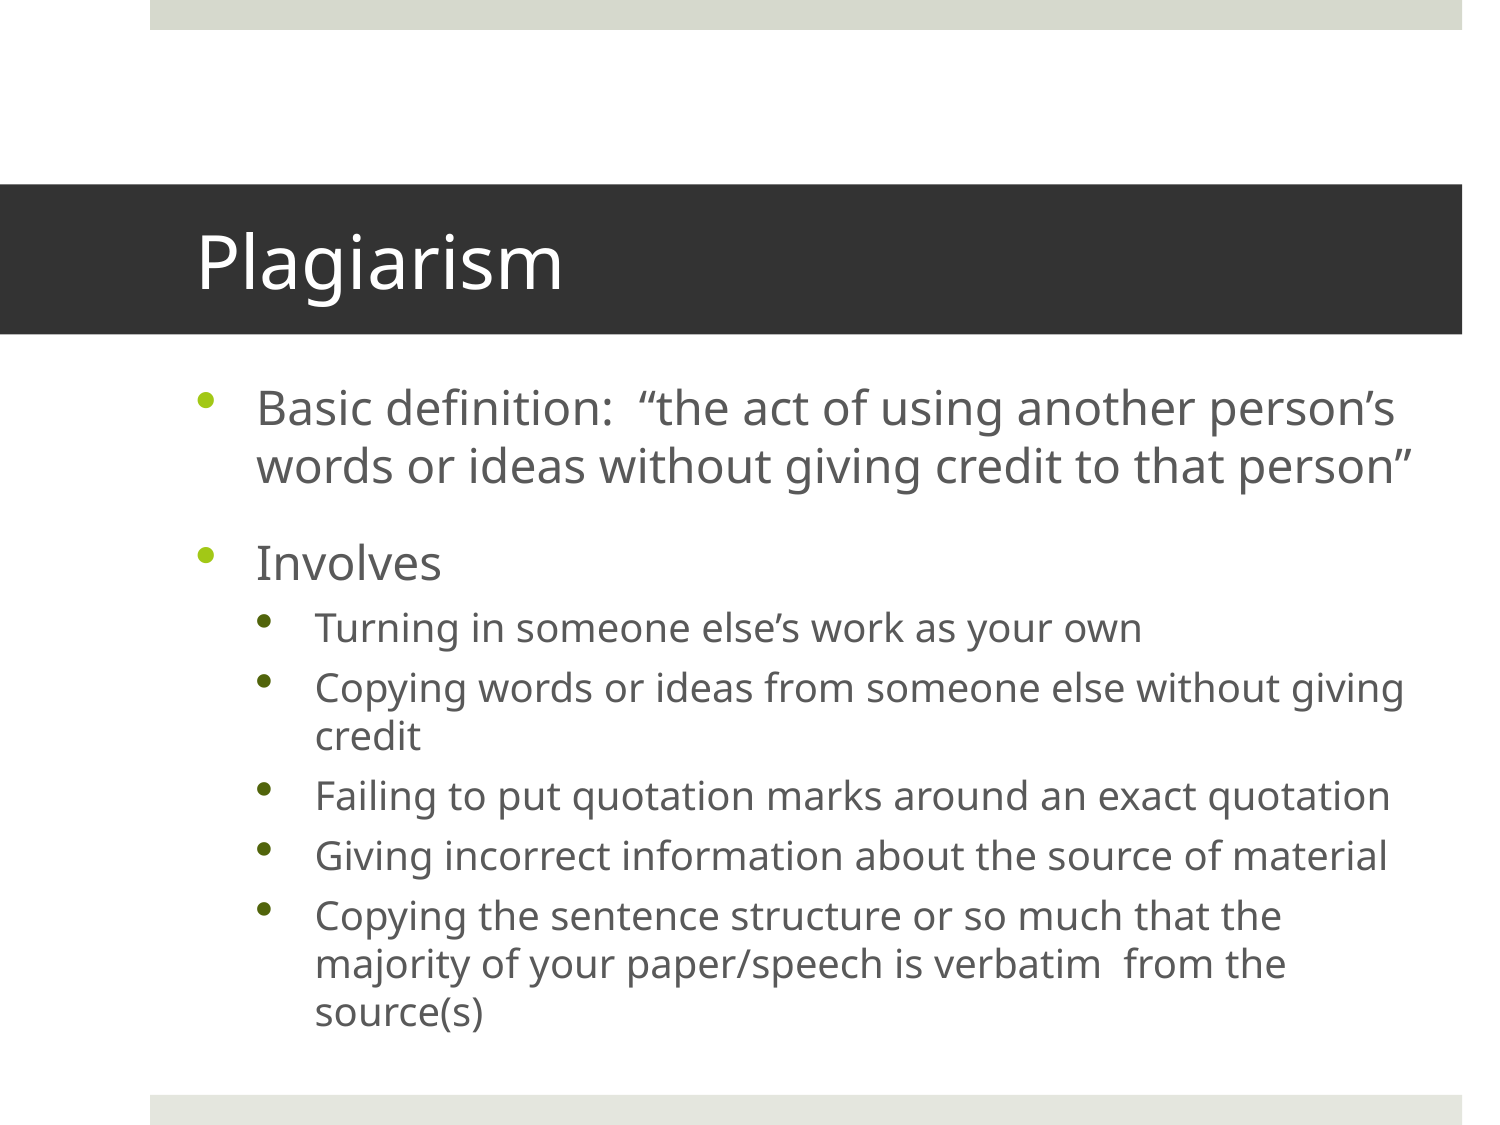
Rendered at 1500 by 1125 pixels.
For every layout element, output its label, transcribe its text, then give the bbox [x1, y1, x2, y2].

title Plagiarism [0, 184, 1463, 335]
list Basic definition: “the act of using another person’s words or ideas without giving credit to that person” Involves Turning in someone else’s work as your own Copying words or ideas from someone else without giving credit Failing to put quotation marks around an exact quotation Giving incorrect information about the source of material Copying the sentence structure or so much that the majority of your paper/speech is verbatim from the source(s) [182, 370, 1432, 1067]
